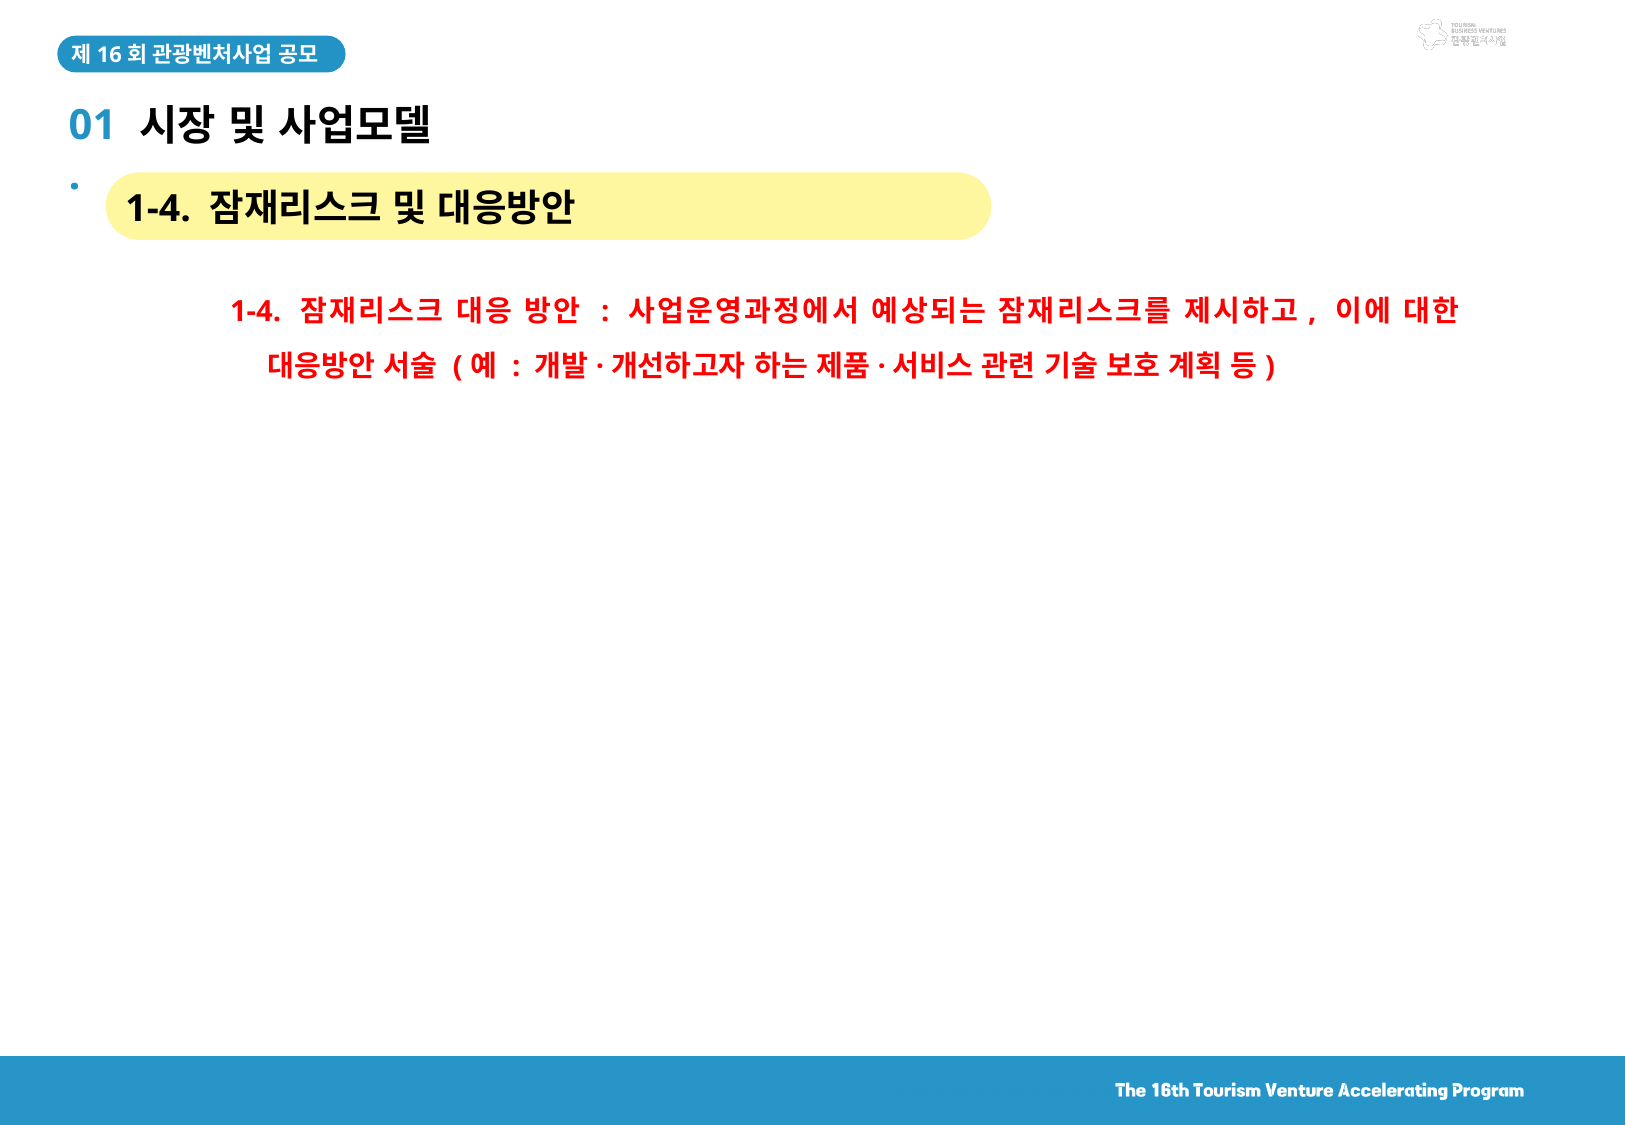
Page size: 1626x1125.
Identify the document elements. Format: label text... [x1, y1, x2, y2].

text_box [1417, 19, 1506, 50]
text_box 시장 및 사업모델 [139, 98, 784, 149]
text_box 1-4. 잠재리스크 및 대응방안 [104, 171, 993, 241]
picture [887, 1082, 1524, 1103]
text_box 제16회 관광벤처사업 공모 [56, 34, 347, 74]
text_box 1-4. 잠재리스크 대응 방안 : 사업운영과정에서 예상되는 잠재리스크를 제시하고, 이에 대한 대응방안 서술 (예 : 개발·개선하고자 하는 제품·서비스 관련 기술 보호 계획 등) [215, 263, 1475, 391]
text_box 01. [68, 98, 122, 199]
